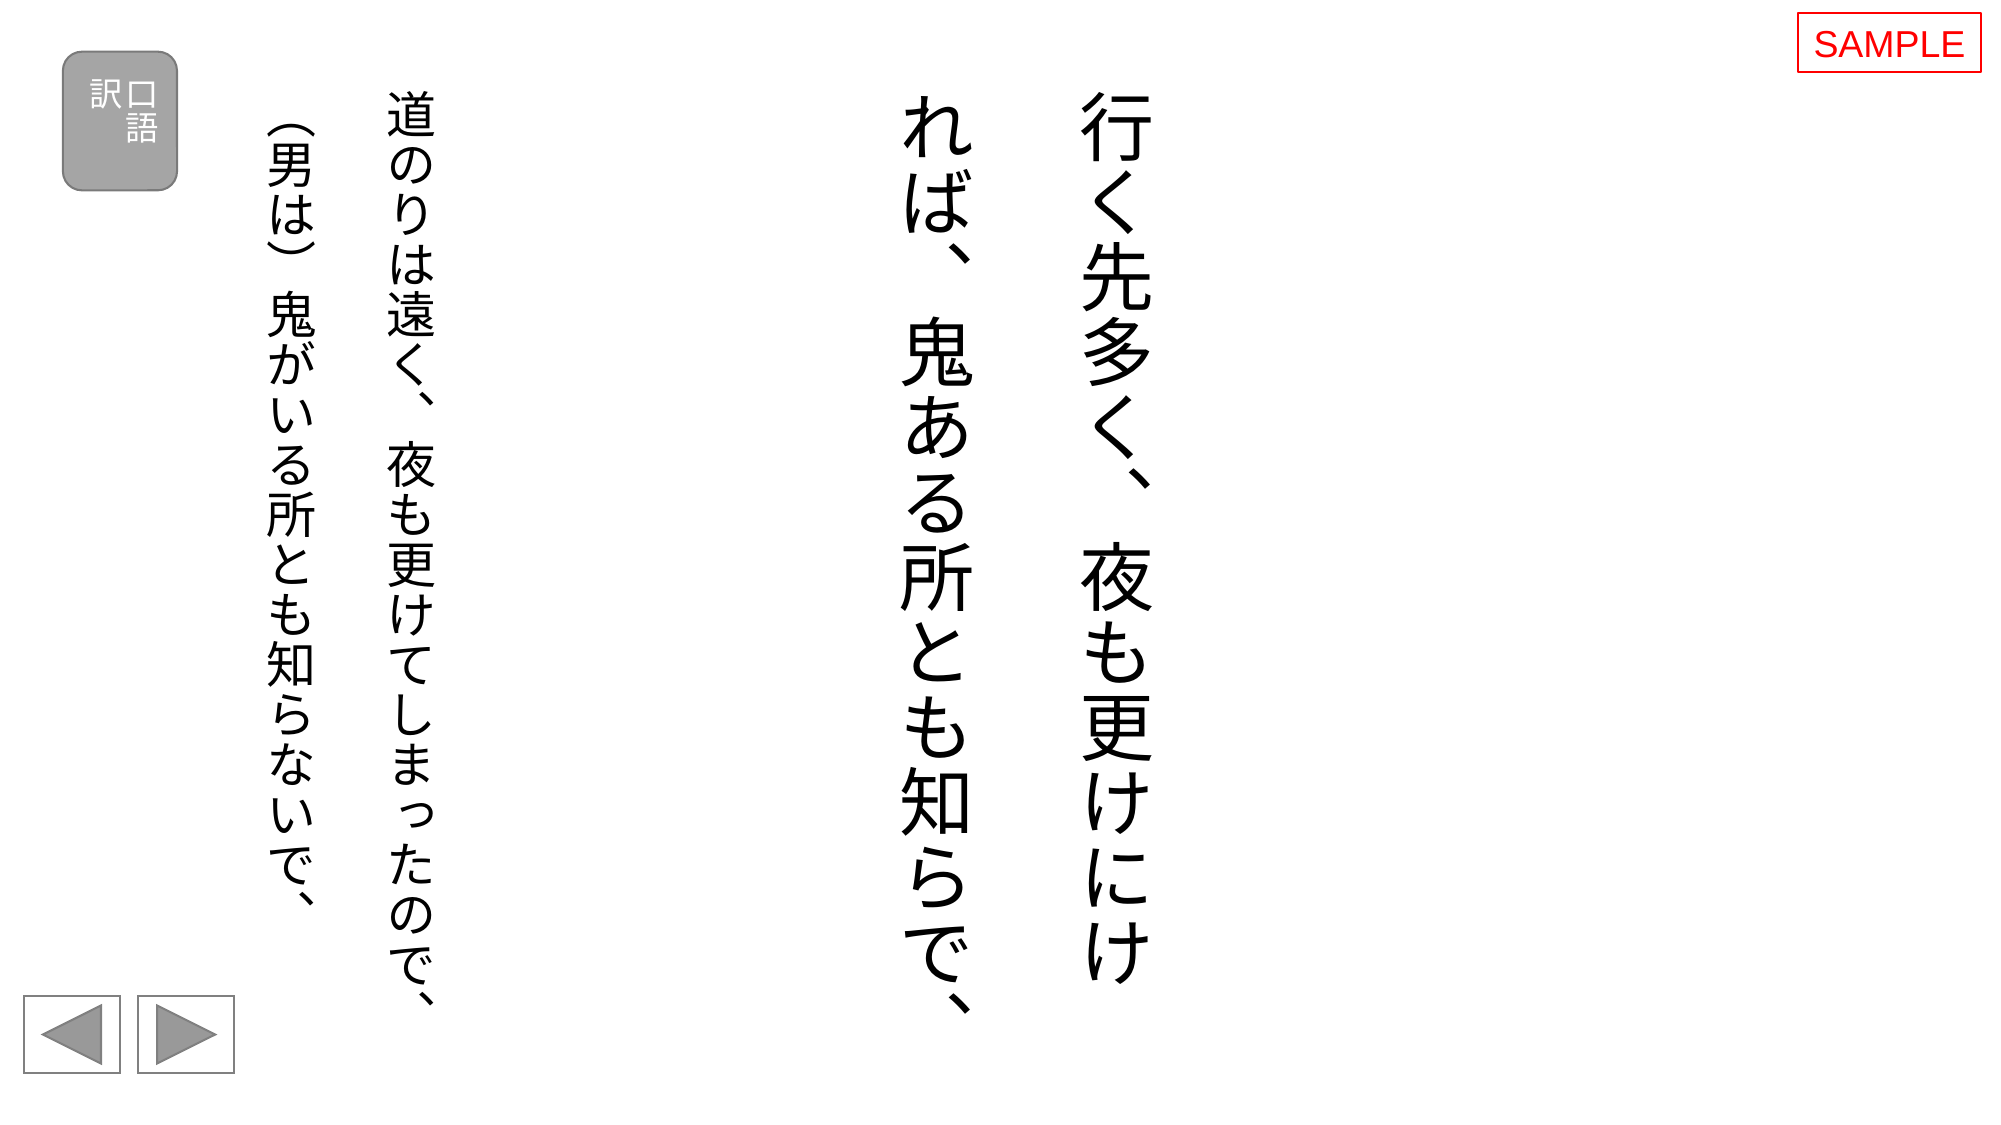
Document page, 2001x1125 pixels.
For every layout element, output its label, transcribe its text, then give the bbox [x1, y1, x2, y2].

list 行く先多く、夜も更けにければ、鬼ある所とも知らで、 [881, 75, 1919, 1043]
list 道のりは遠く、夜も更けてしまったので、（男は）鬼がいる所とも知らないで、 [252, 75, 881, 1043]
text_box SAMPLE [1797, 12, 1982, 73]
list 口語訳 [76, 62, 155, 183]
